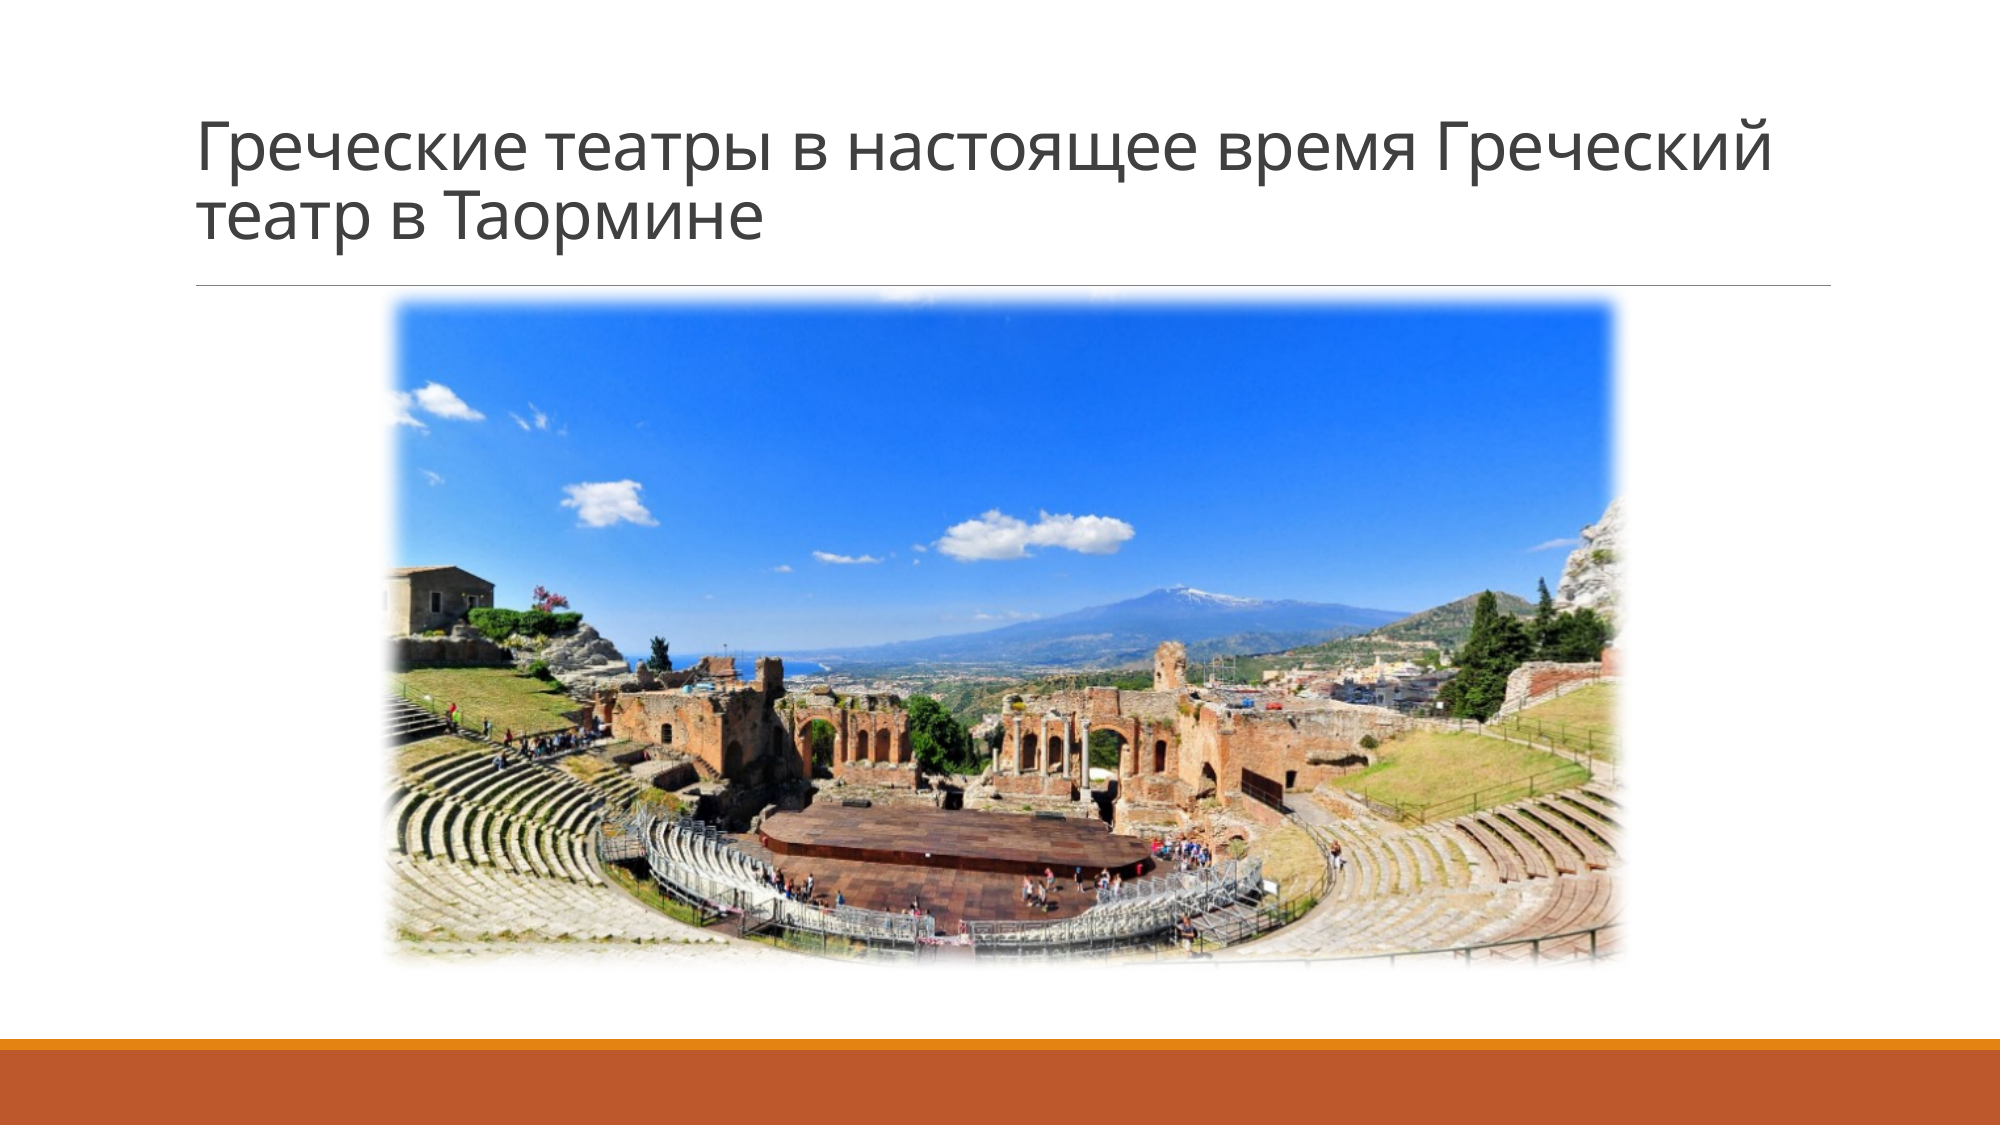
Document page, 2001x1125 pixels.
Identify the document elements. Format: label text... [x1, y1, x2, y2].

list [377, 284, 1633, 973]
title Греческие театры в настоящее время Греческий театр в Таормине [180, 105, 1830, 343]
